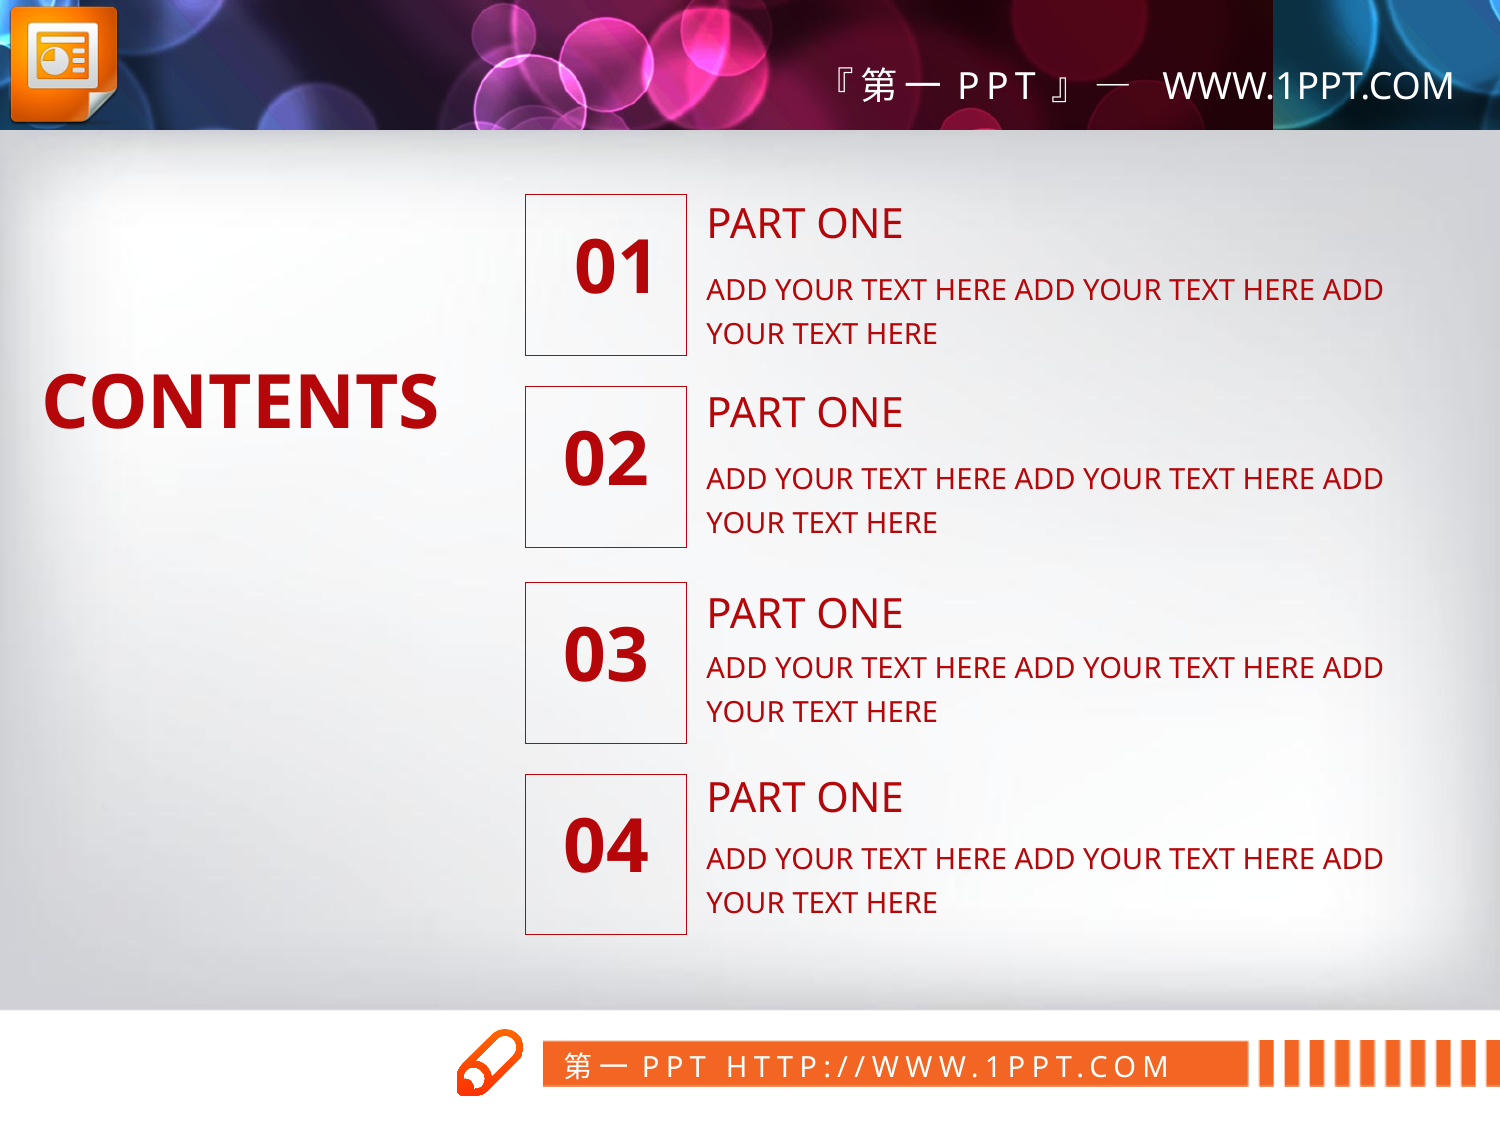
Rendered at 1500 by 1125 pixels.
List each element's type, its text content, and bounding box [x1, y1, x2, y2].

text_box PART ONE [691, 189, 991, 255]
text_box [525, 386, 687, 548]
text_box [525, 194, 687, 356]
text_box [525, 773, 687, 936]
text_box PART ONE [691, 378, 991, 444]
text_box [525, 582, 687, 744]
text_box ADD YOUR TEXT HERE ADD YOUR TEXT HERE ADD YOUR TEXT HERE [691, 255, 1473, 358]
picture [0, 0, 1500, 1012]
text_box ADD YOUR TEXT HERE ADD YOUR TEXT HERE ADD YOUR TEXT HERE [691, 444, 1473, 547]
text_box PART ONE [691, 579, 991, 633]
text_box ADD YOUR TEXT HERE ADD YOUR TEXT HERE ADD YOUR TEXT HERE [691, 823, 1473, 927]
picture [543, 1040, 1500, 1087]
text_box ADD YOUR TEXT HERE ADD YOUR TEXT HERE ADD YOUR TEXT HERE [691, 633, 1473, 736]
text_box PART ONE [691, 763, 991, 823]
text_box CONTENTS [0, 346, 524, 451]
